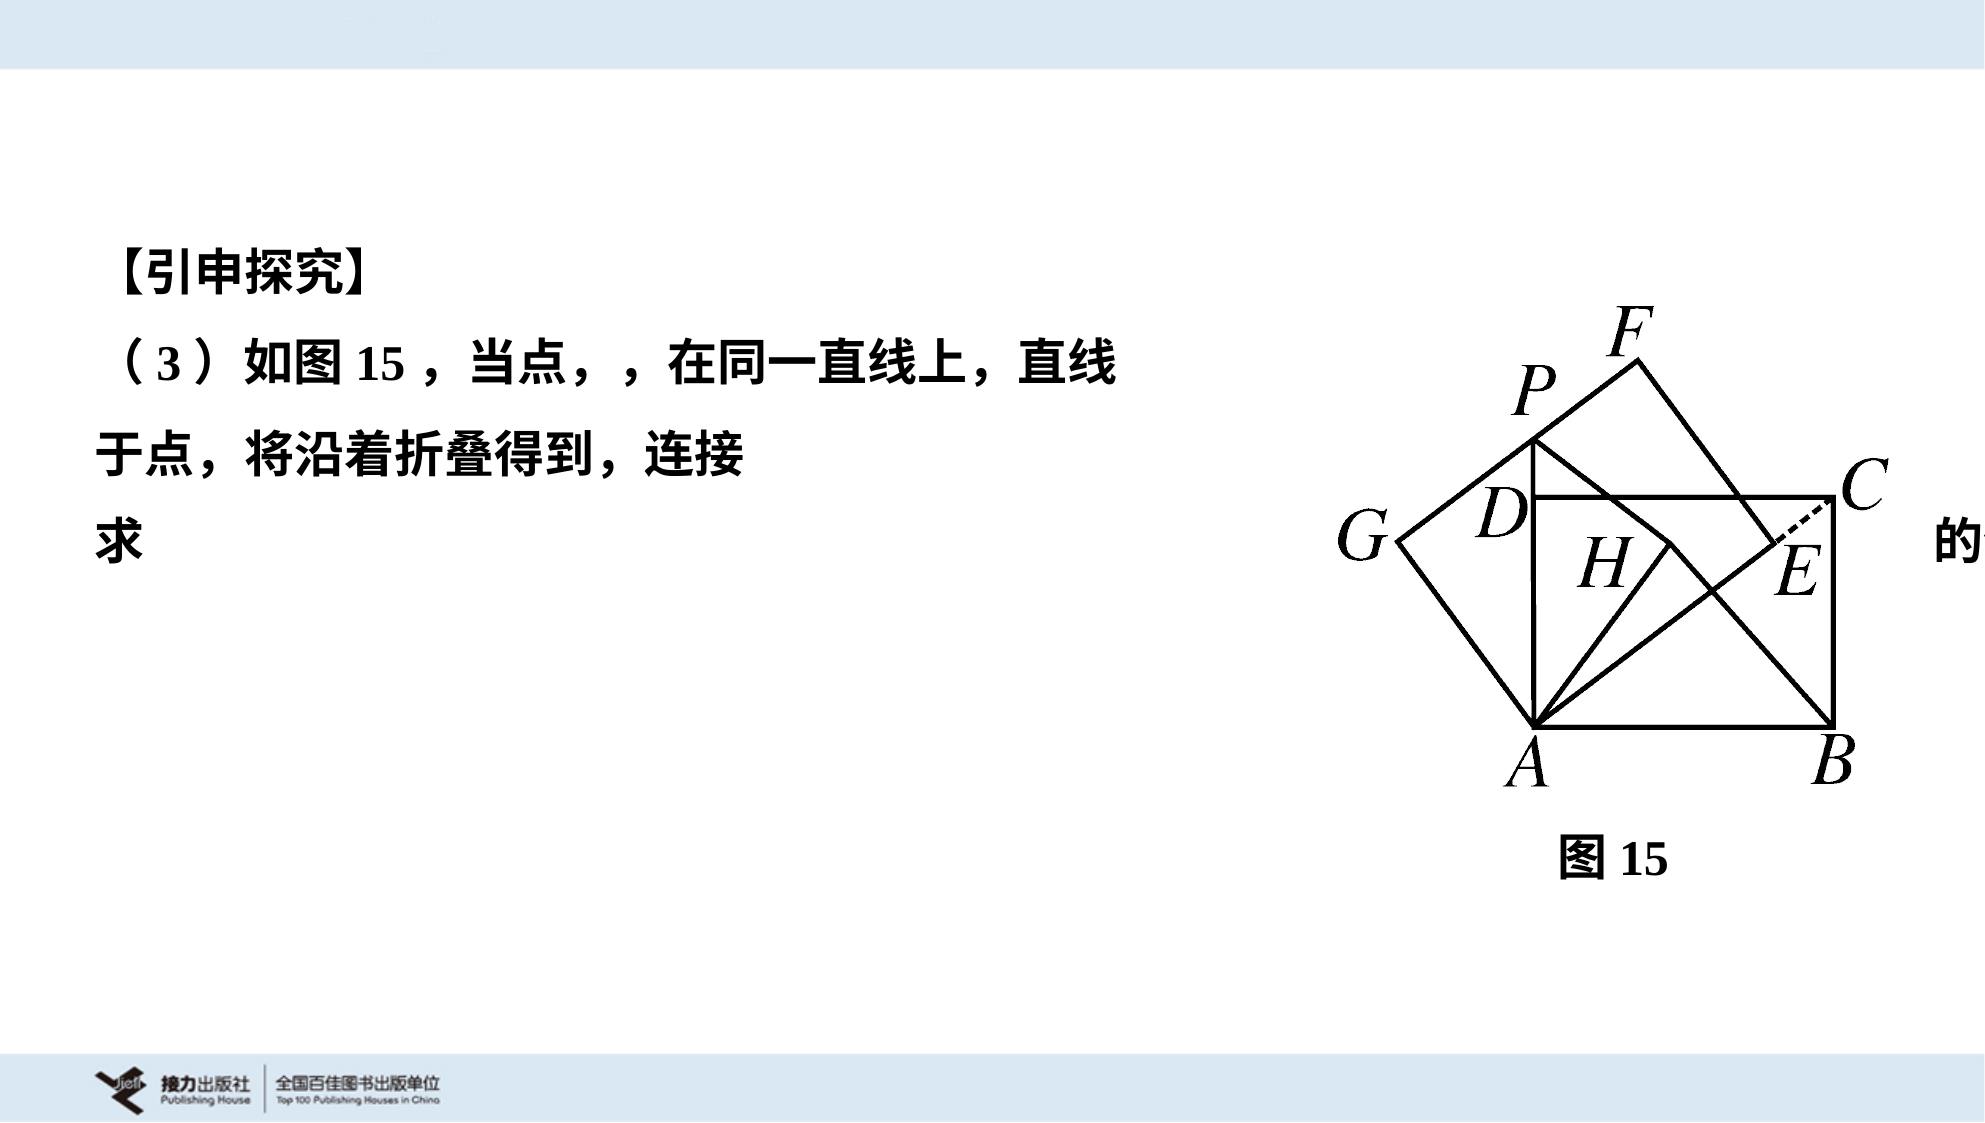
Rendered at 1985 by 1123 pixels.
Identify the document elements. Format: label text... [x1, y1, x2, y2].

picture [0, 0, 1985, 1122]
text_box 图15 [1557, 798, 1669, 946]
text_box 【引申探究】 [94, 212, 1892, 301]
